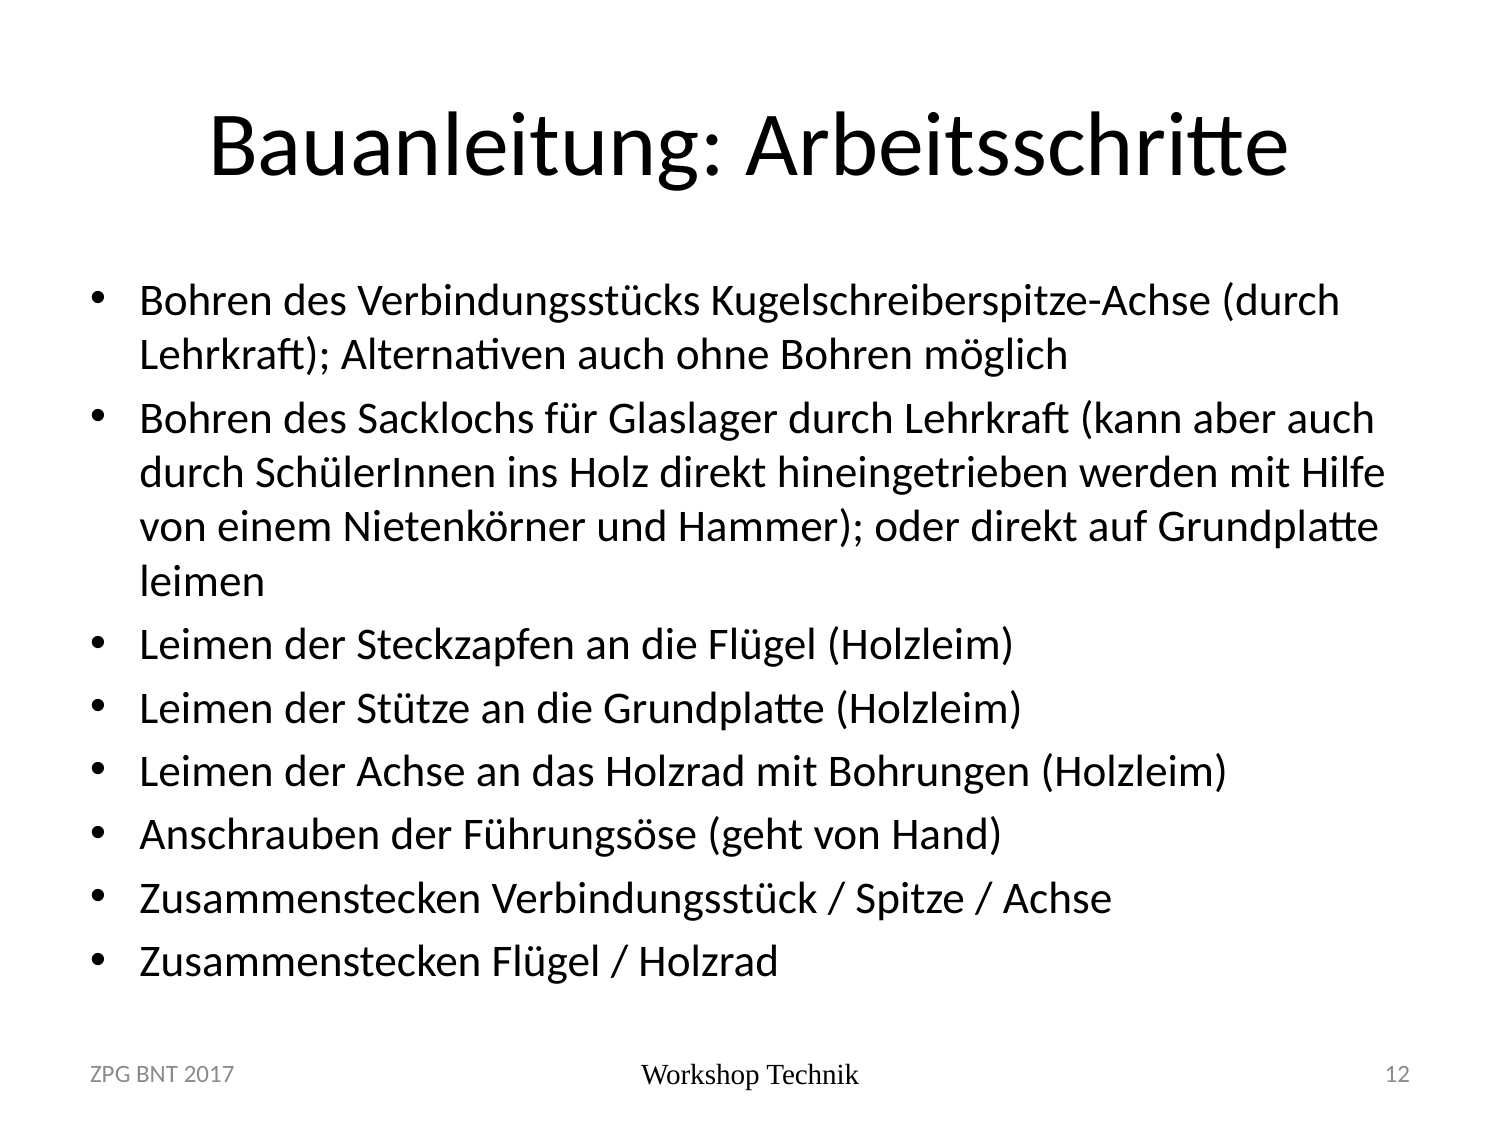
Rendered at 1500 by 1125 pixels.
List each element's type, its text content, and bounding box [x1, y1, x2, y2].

list Bohren des Verbindungsstücks Kugelschreiberspitze-Achse (durch Lehrkraft); Alternativen auch ohne Bohren möglich Bohren des Sacklochs für Glaslager durch Lehrkraft (kann aber auch durch SchülerInnen ins Holz direkt hineingetrieben werden mit Hilfe von einem Nietenkörner und Hammer); oder direkt auf Grundplatte leimen Leimen der Steckzapfen an die Flügel (Holzleim) Leimen der Stütze an die Grundplatte (Holzleim) Leimen der Achse an das Holzrad mit Bohrungen (Holzleim) Anschrauben der Führungsöse (geht von Hand) Zusammenstecken Verbindungsstück / Spitze / Achse Zusammenstecken Flügel / Holzrad [75, 262, 1425, 1005]
slide_number ZPG BNT 2017 [75, 1042, 425, 1103]
title Bauanleitung: Arbeitsschritte [75, 45, 1425, 233]
slide_number 12 [1074, 1042, 1425, 1103]
footer Workshop Technik [512, 1042, 988, 1103]
